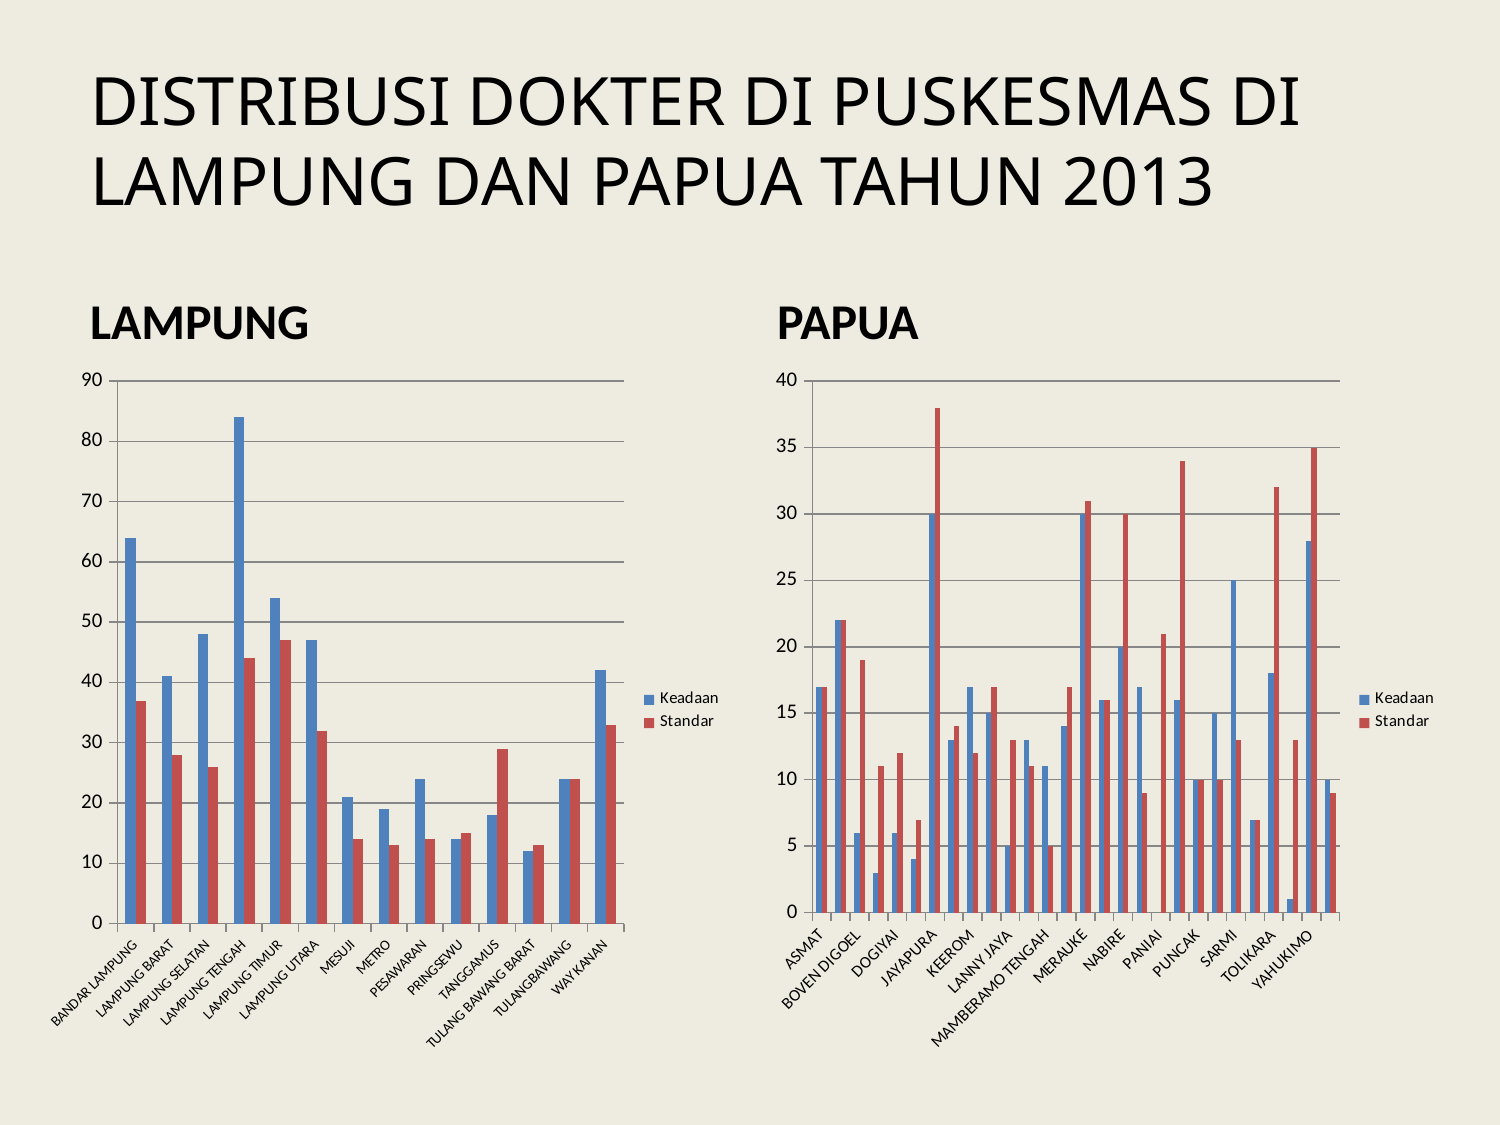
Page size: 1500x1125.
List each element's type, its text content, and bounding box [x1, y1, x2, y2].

list LAMPUNG [75, 251, 738, 356]
title DISTRIBUSI DOKTER DI PUSKESMAS DI LAMPUNG DAN PAPUA TAHUN 2013 [75, 45, 1425, 233]
chart [34, 356, 738, 1067]
list PAPUA [761, 251, 1425, 356]
chart [761, 356, 1454, 1067]
